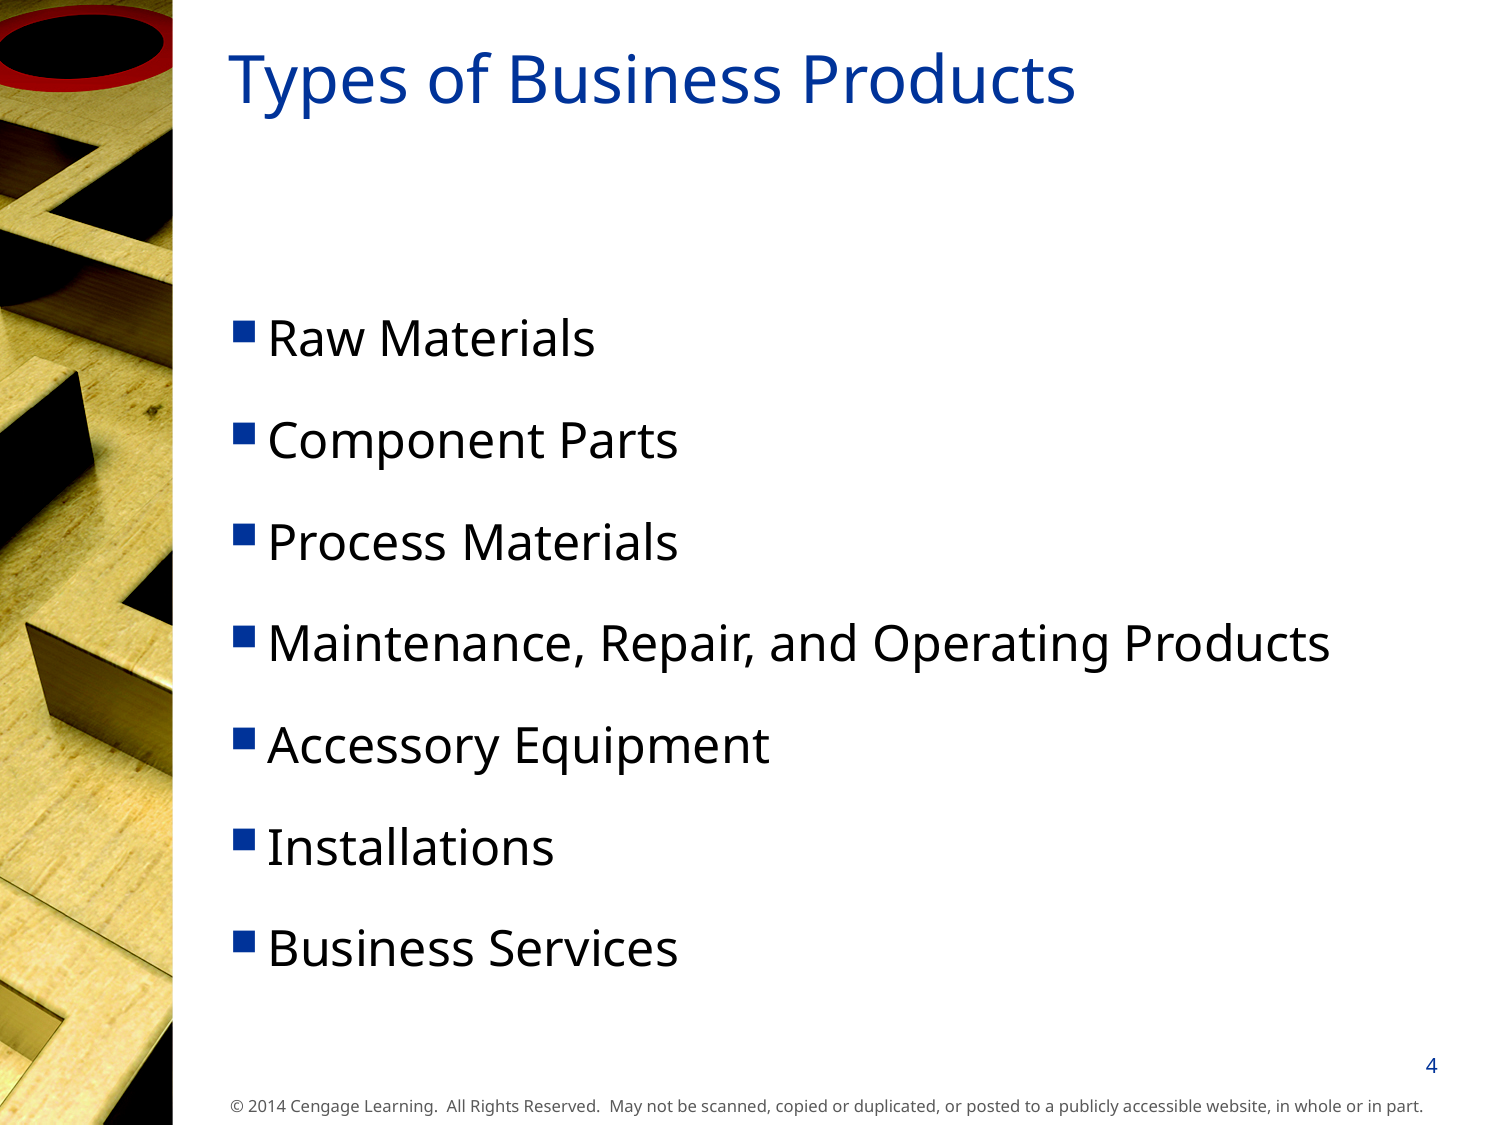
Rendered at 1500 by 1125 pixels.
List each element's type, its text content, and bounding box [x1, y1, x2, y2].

picture [0, 0, 173, 1125]
list Raw Materials Component Parts Process Materials Maintenance, Repair, and Operating Products Accessory Equipment Installations Business Services [215, 212, 1478, 981]
slide_number 4 [1386, 1037, 1478, 1097]
title Types of Business Products [213, 29, 1454, 213]
